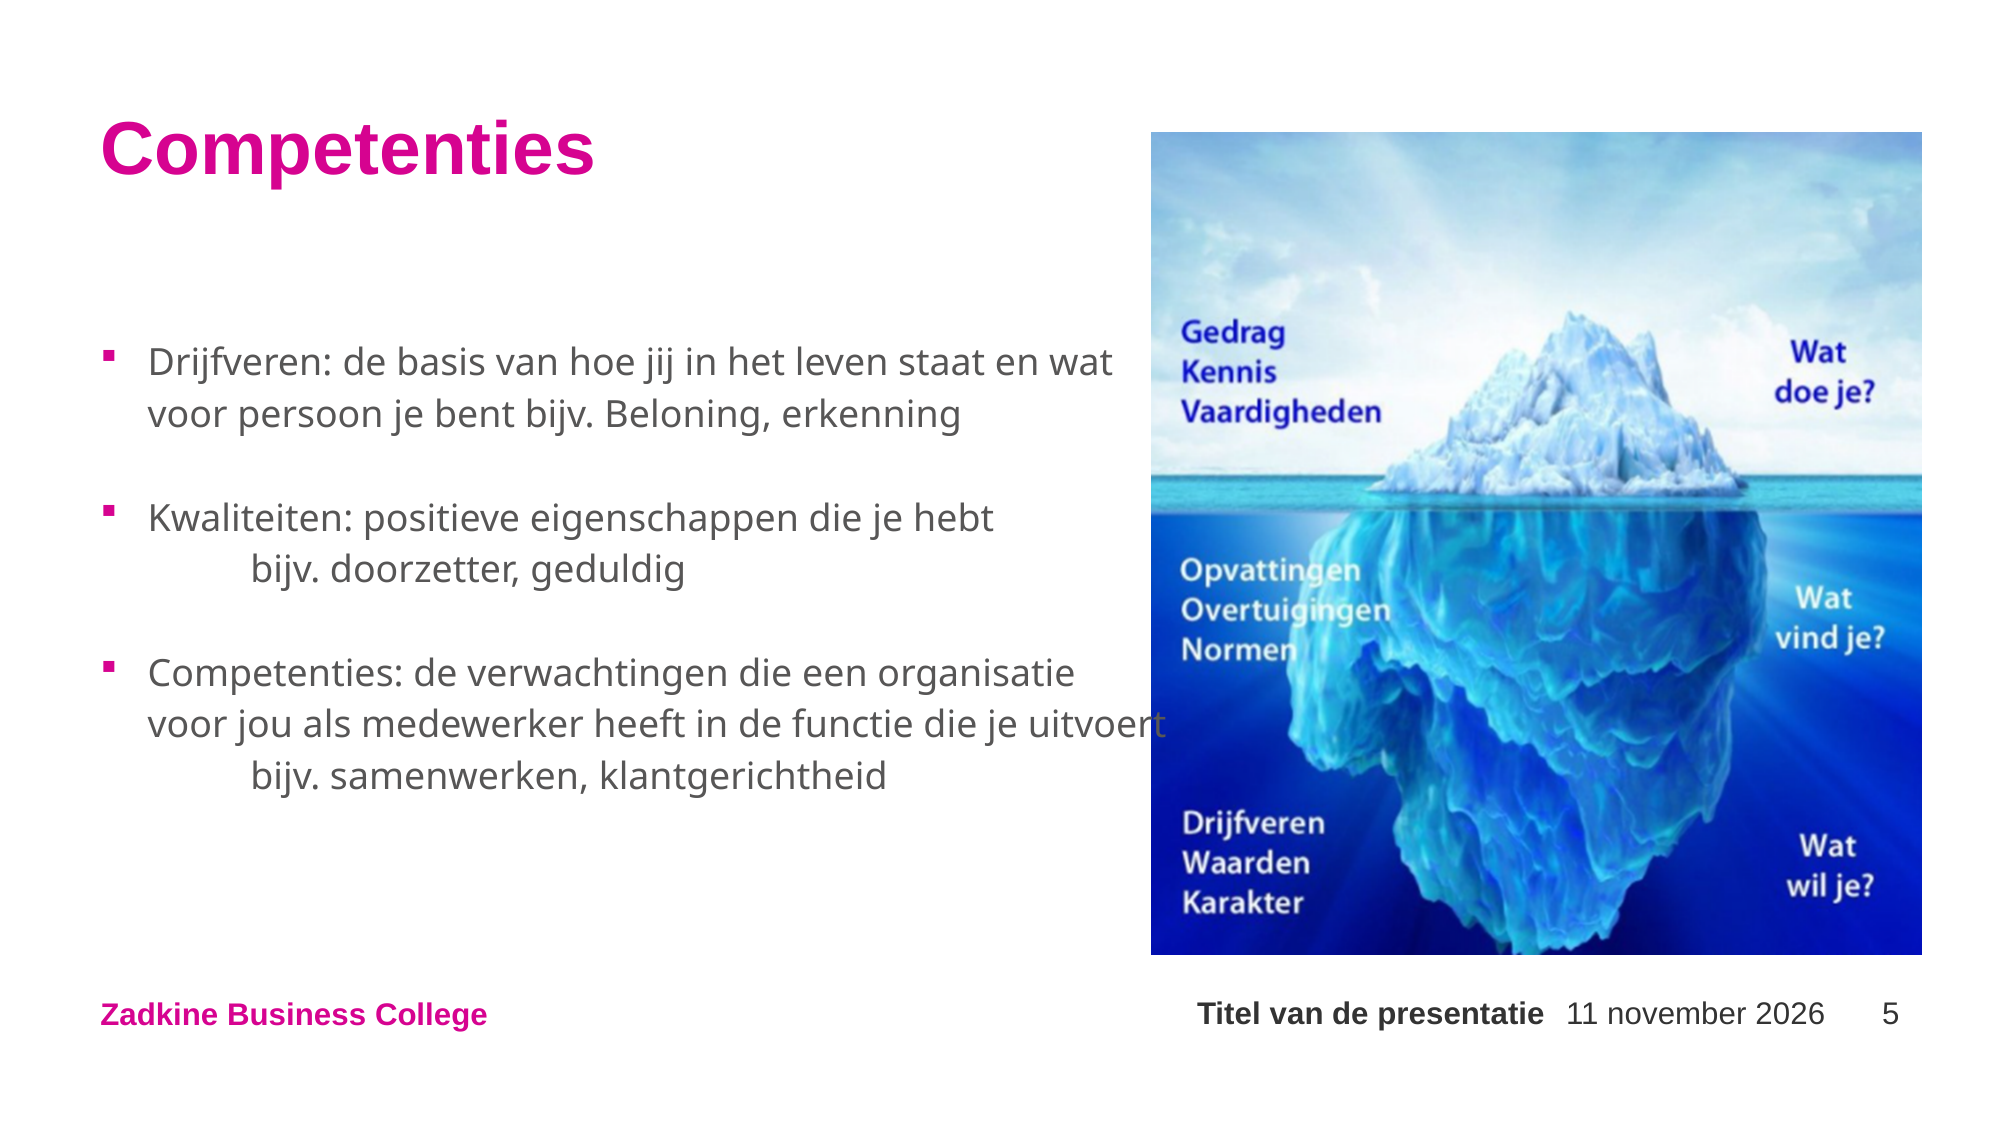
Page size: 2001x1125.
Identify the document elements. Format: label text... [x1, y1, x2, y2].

picture [1151, 132, 1922, 955]
slide_number 5 [1825, 993, 1900, 1033]
footer Titel van de presentatie [870, 993, 1546, 1033]
list Drijfveren: de basis van hoe jij in het leven staat en wat voor persoon je bent bijv. Beloning, erkenning Kwaliteiten: positieve eigenschappen die je hebt bijv. doorzetter, geduldig Competenties: de verwachtingen die een organisatie voor jou als medewerker heeft in de functie die je uitvoert bijv. samenwerken, klantgerichtheid [100, 331, 1151, 917]
title Competenties [100, 100, 1900, 190]
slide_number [1546, 993, 1825, 1033]
